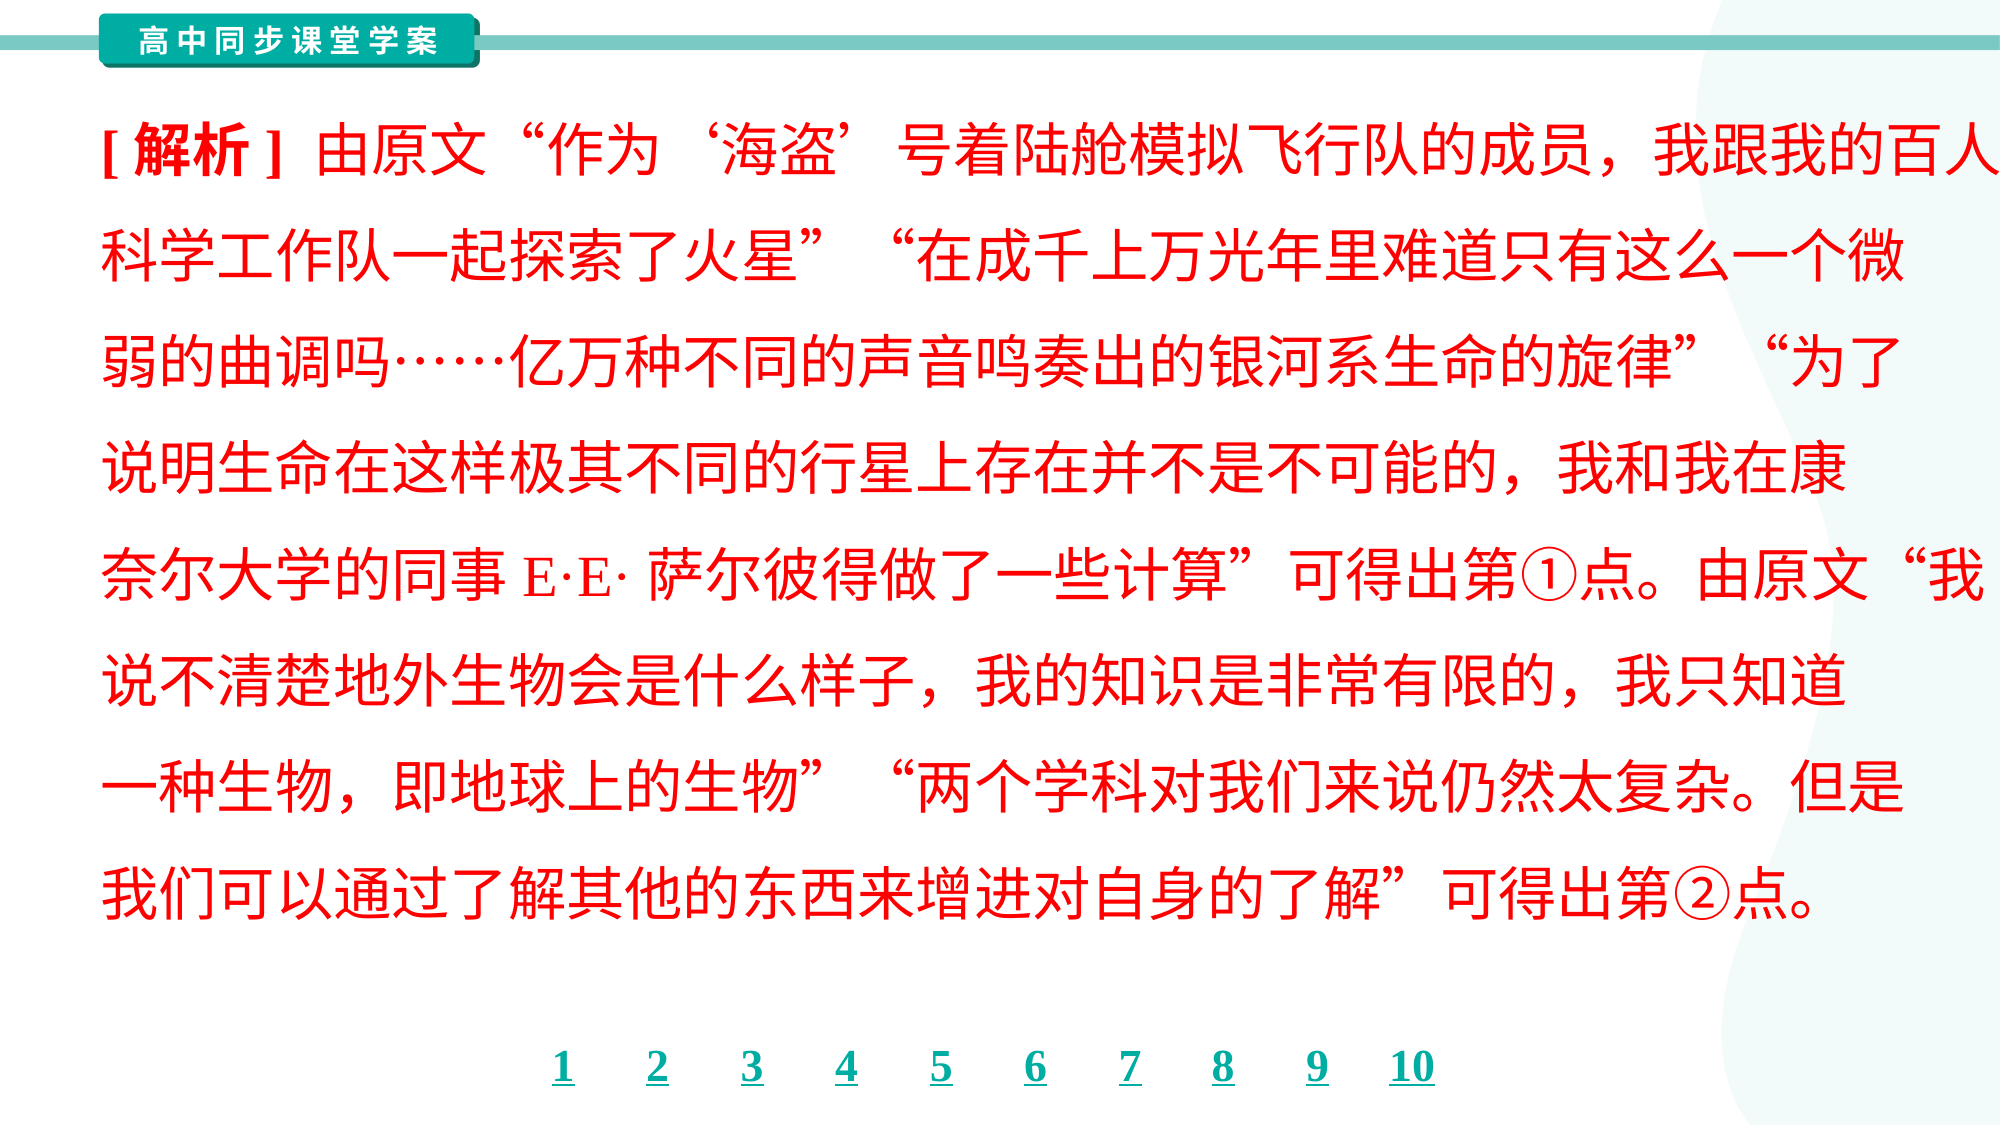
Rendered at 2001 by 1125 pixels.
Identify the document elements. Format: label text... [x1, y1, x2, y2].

text_box [解析] 由原文“作为‘海盗’号着陆舱模拟飞行队的成员，我跟我的百人 科学工作队一起探索了火星”“在成千上万光年里难道只有这么一个微 弱的曲调吗……亿万种不同的声音鸣奏出的银河系生命的旋律”“为了 说明生命在这样极其不同的行星上存在并不是不可能的，我和我在康 奈尔大学的同事E·E·萨尔彼得做了一些计算”可得出第①点。由原文“我 说不清楚地外生物会是什么样子，我的知识是非常有限的，我只知道 一种生物，即地球上的生物”“两个学科对我们来说仍然太复杂。但是 我们可以通过了解其他的东西来增进对自身的了解”可得出第②点。 [100, 76, 1899, 927]
picture [0, 0, 2000, 1125]
